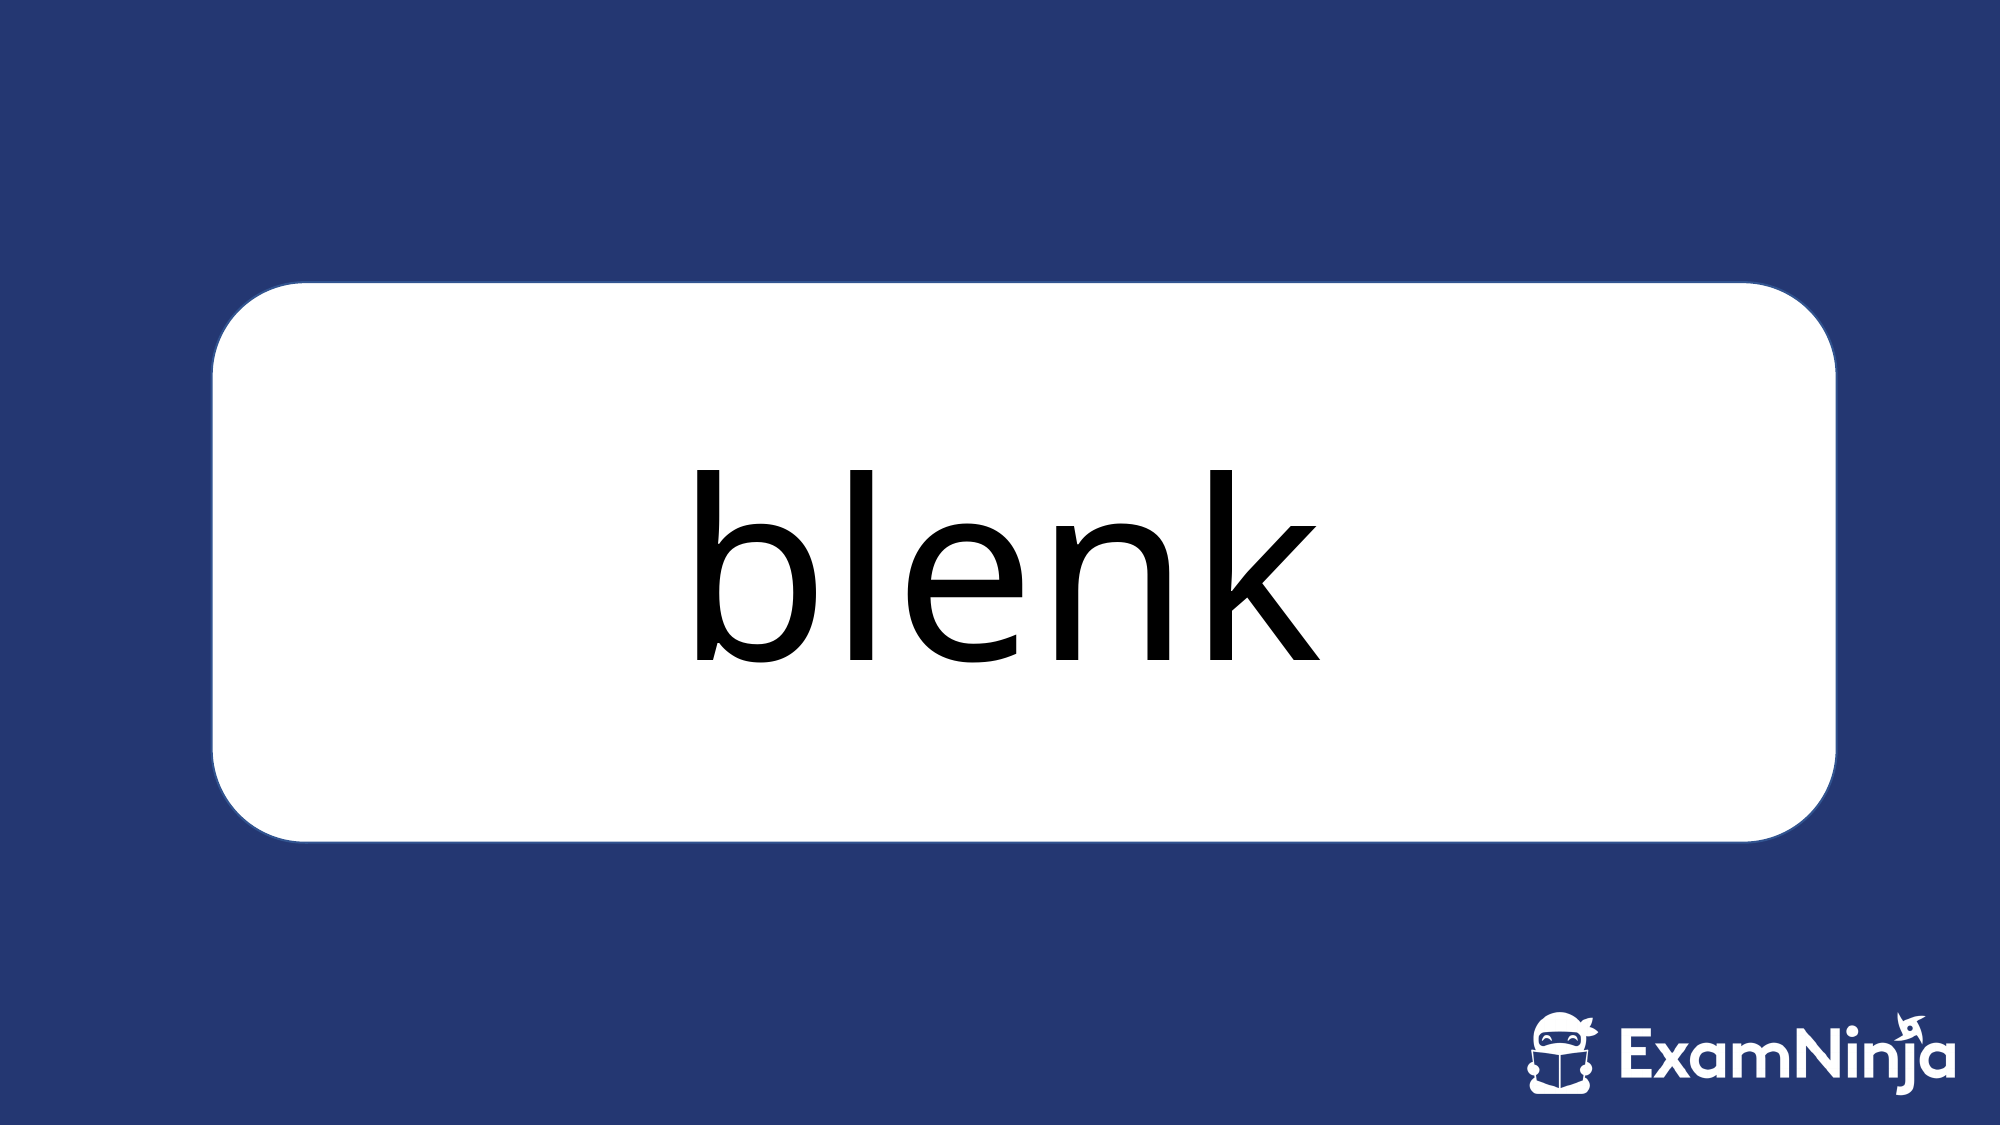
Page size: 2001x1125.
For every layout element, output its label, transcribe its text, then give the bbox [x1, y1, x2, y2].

text_box [210, 281, 1838, 403]
text_box blenk [143, 403, 1857, 719]
text_box [210, 719, 1838, 844]
picture [1501, 1003, 1979, 1102]
